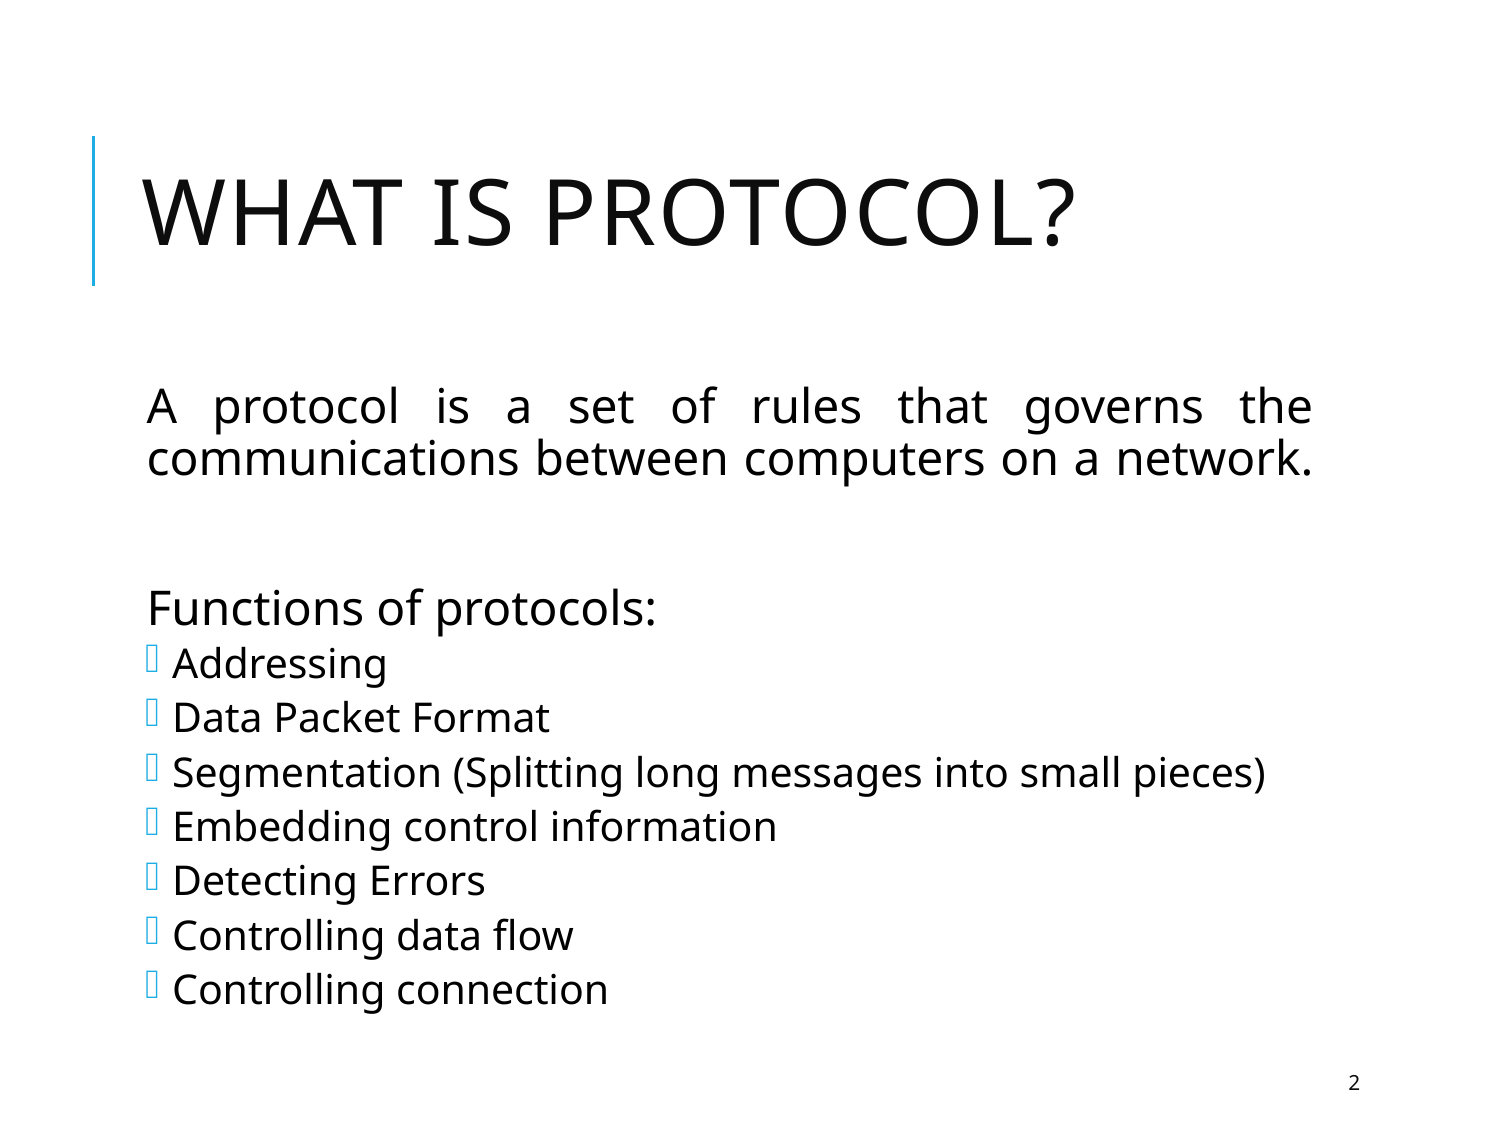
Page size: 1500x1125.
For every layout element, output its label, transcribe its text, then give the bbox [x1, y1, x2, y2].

list A protocol is a set of rules that governs the communications between computers on a network. Functions of protocols: Addressing Data Packet Format Segmentation (Splitting long messages into small pieces) Embedding control information Detecting Errors Controlling data flow Controlling connection [126, 375, 1322, 1035]
slide_number 2 [1333, 1061, 1454, 1107]
title What is protocol? [126, 96, 1322, 342]
